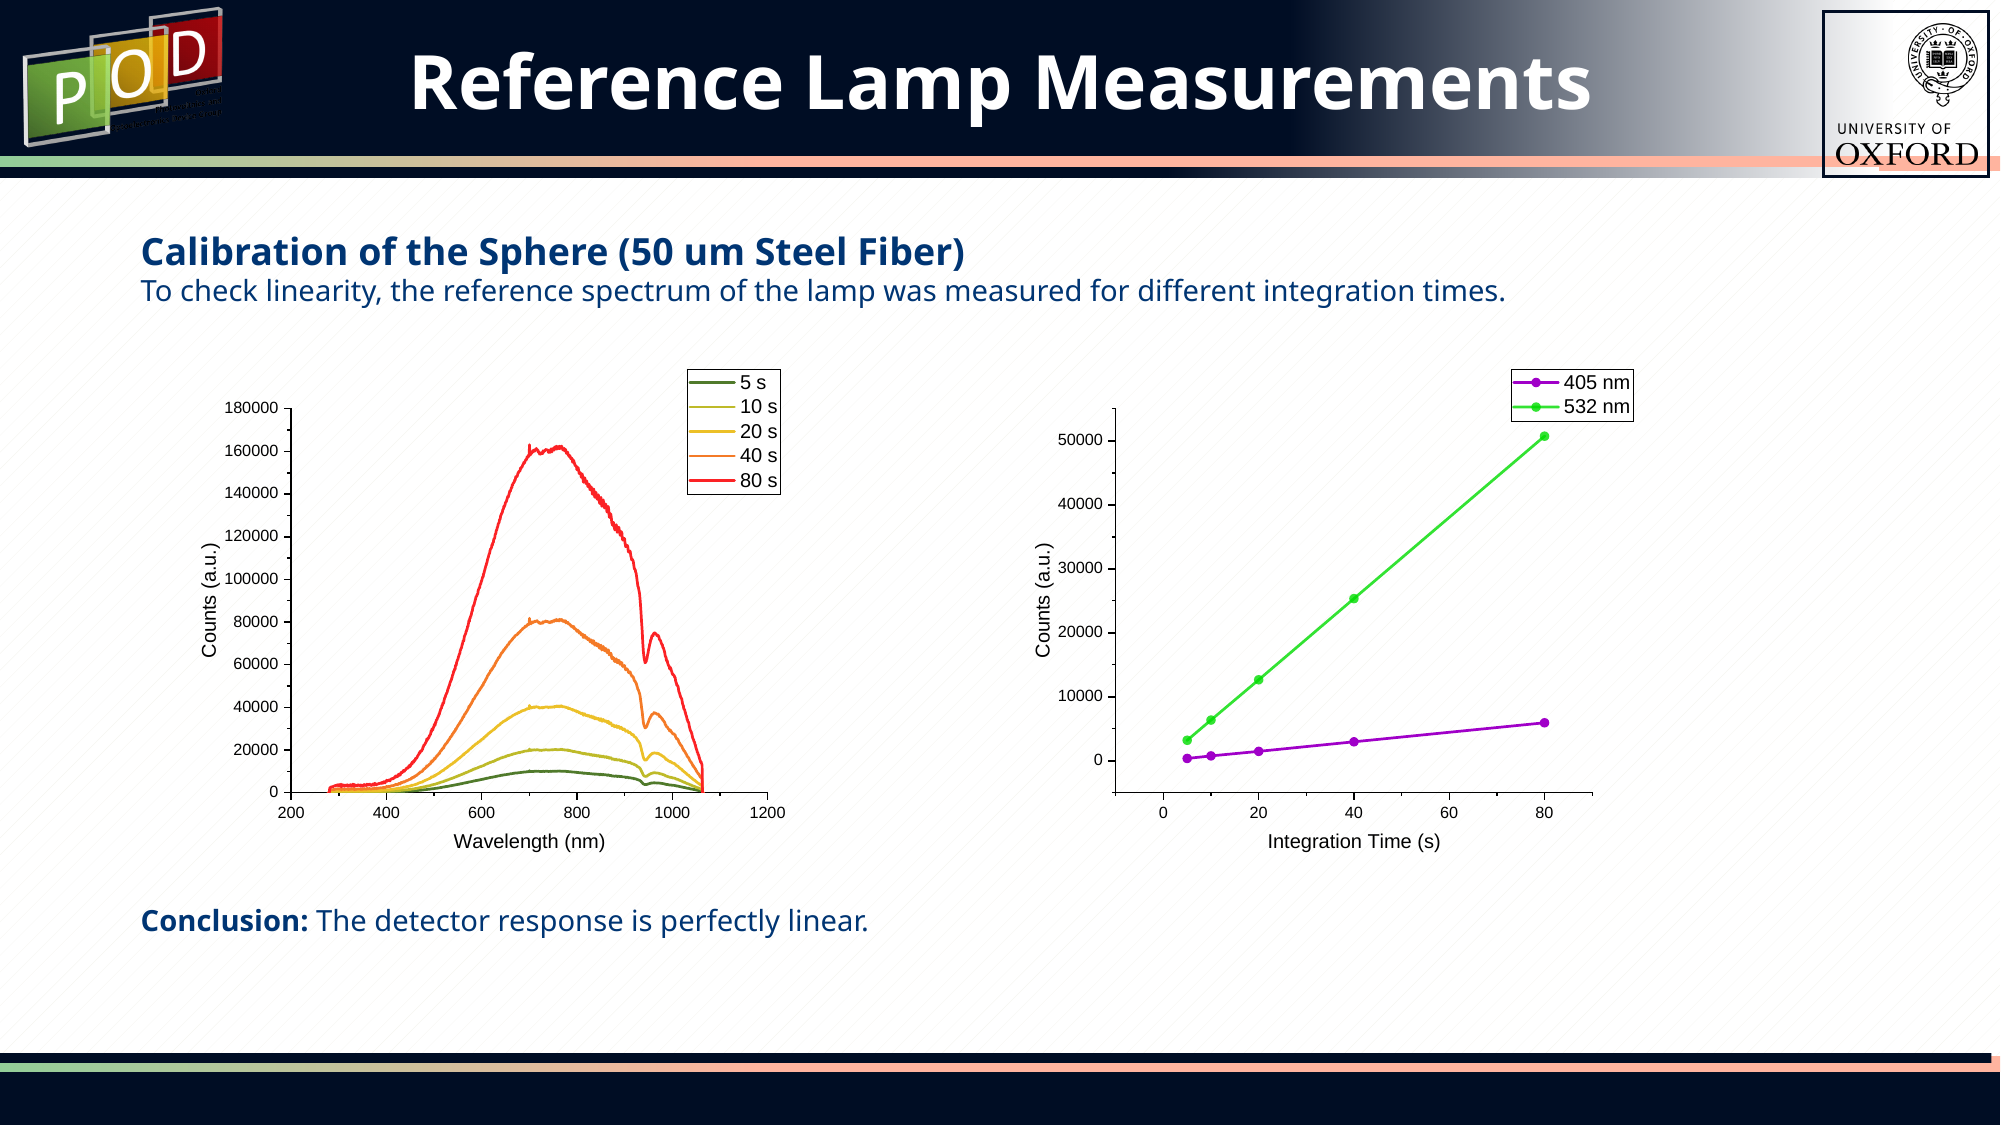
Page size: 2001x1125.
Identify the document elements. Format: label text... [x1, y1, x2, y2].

picture [22, 6, 226, 148]
text_box Calibration of the Sphere (50 um Steel Fiber) To check linearity, the reference spectrum of the lamp was measured for different integration times. Conclusion: The detector response is perfectly linear. [125, 220, 1712, 980]
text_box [166, 346, 866, 883]
title Reference Lamp Measurements [248, 38, 1754, 133]
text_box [990, 346, 1691, 883]
